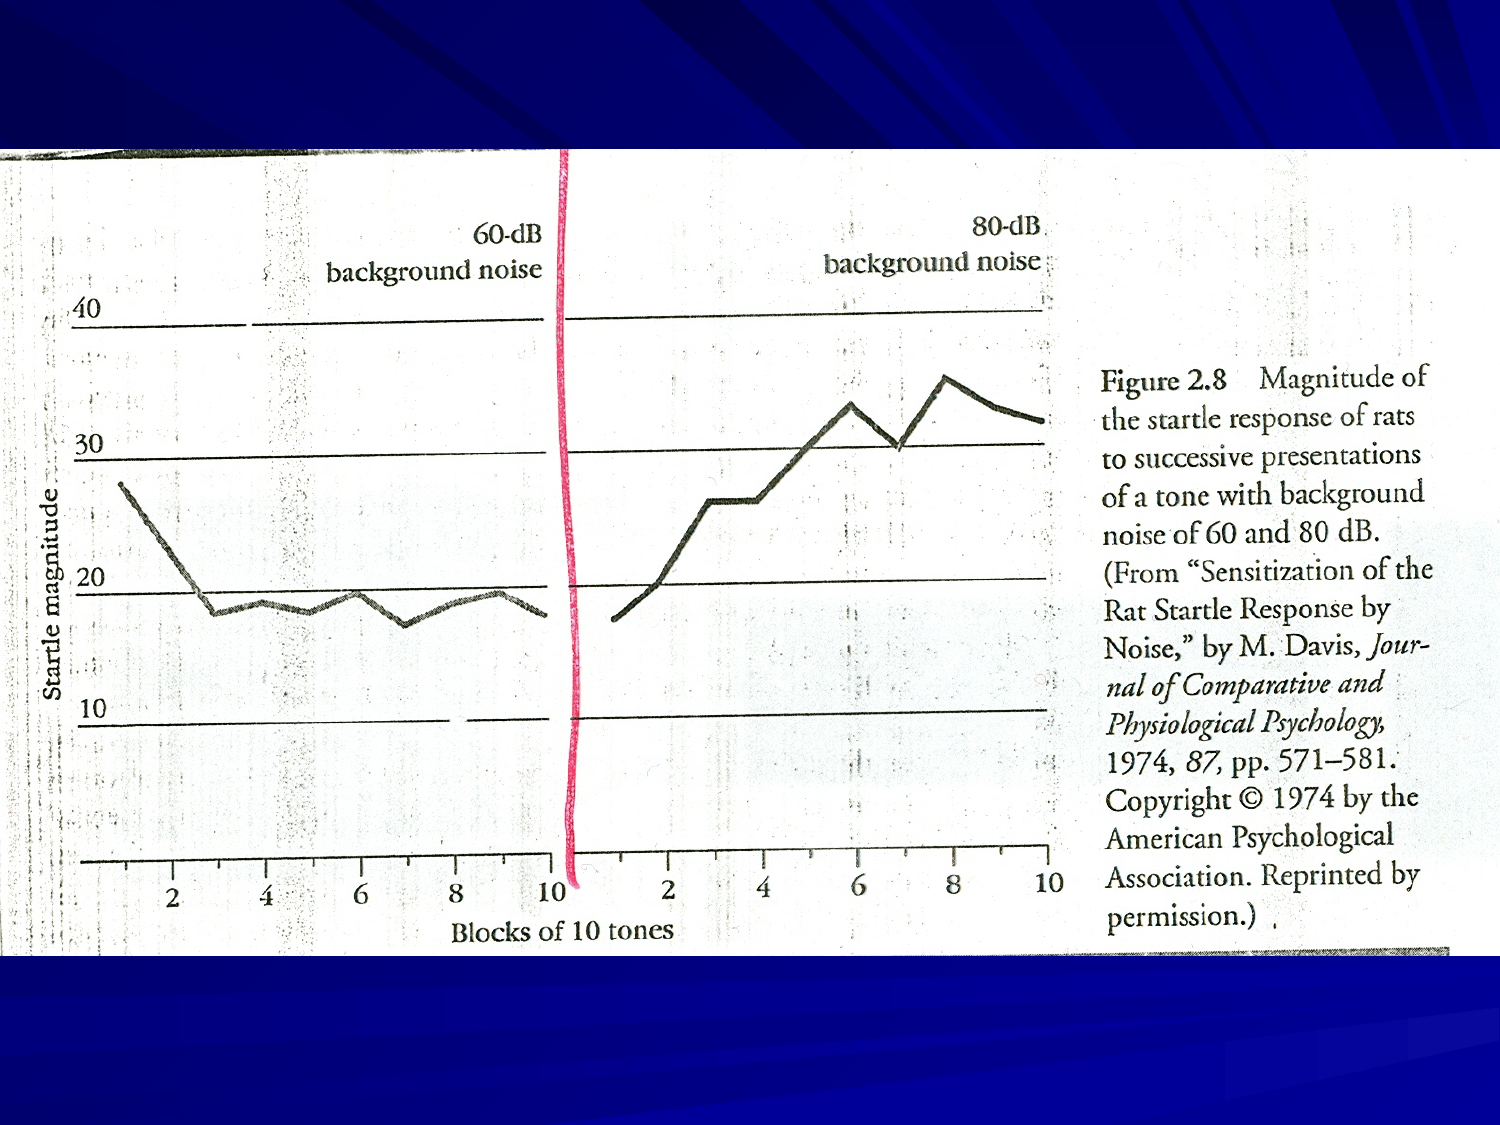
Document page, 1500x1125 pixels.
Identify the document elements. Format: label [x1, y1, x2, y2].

list [0, 149, 1500, 957]
